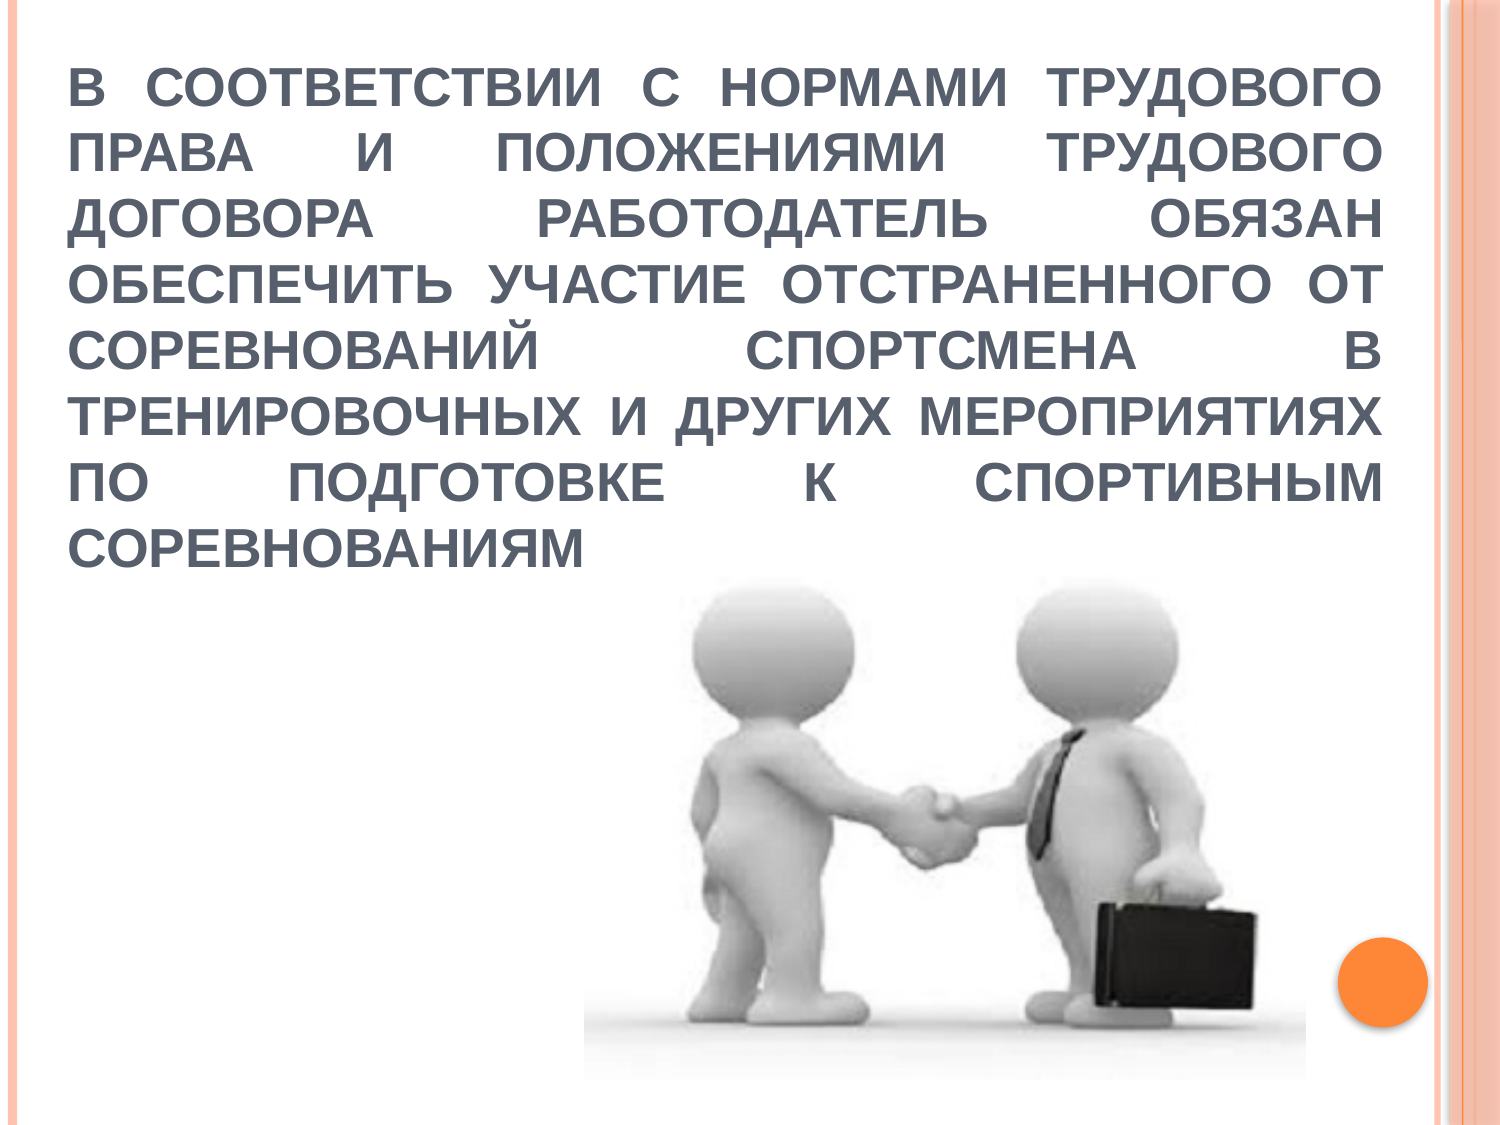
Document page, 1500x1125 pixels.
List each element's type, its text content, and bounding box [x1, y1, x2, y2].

picture [584, 538, 1306, 1080]
title В соответствии с нормами трудового права и положениями трудового договора работодатель обязан обеспечить участие отстраненного от соревнований спортсмена в тренировочных и других мероприятиях по подготовке к спортивным соревнованиям. [53, 42, 1400, 587]
